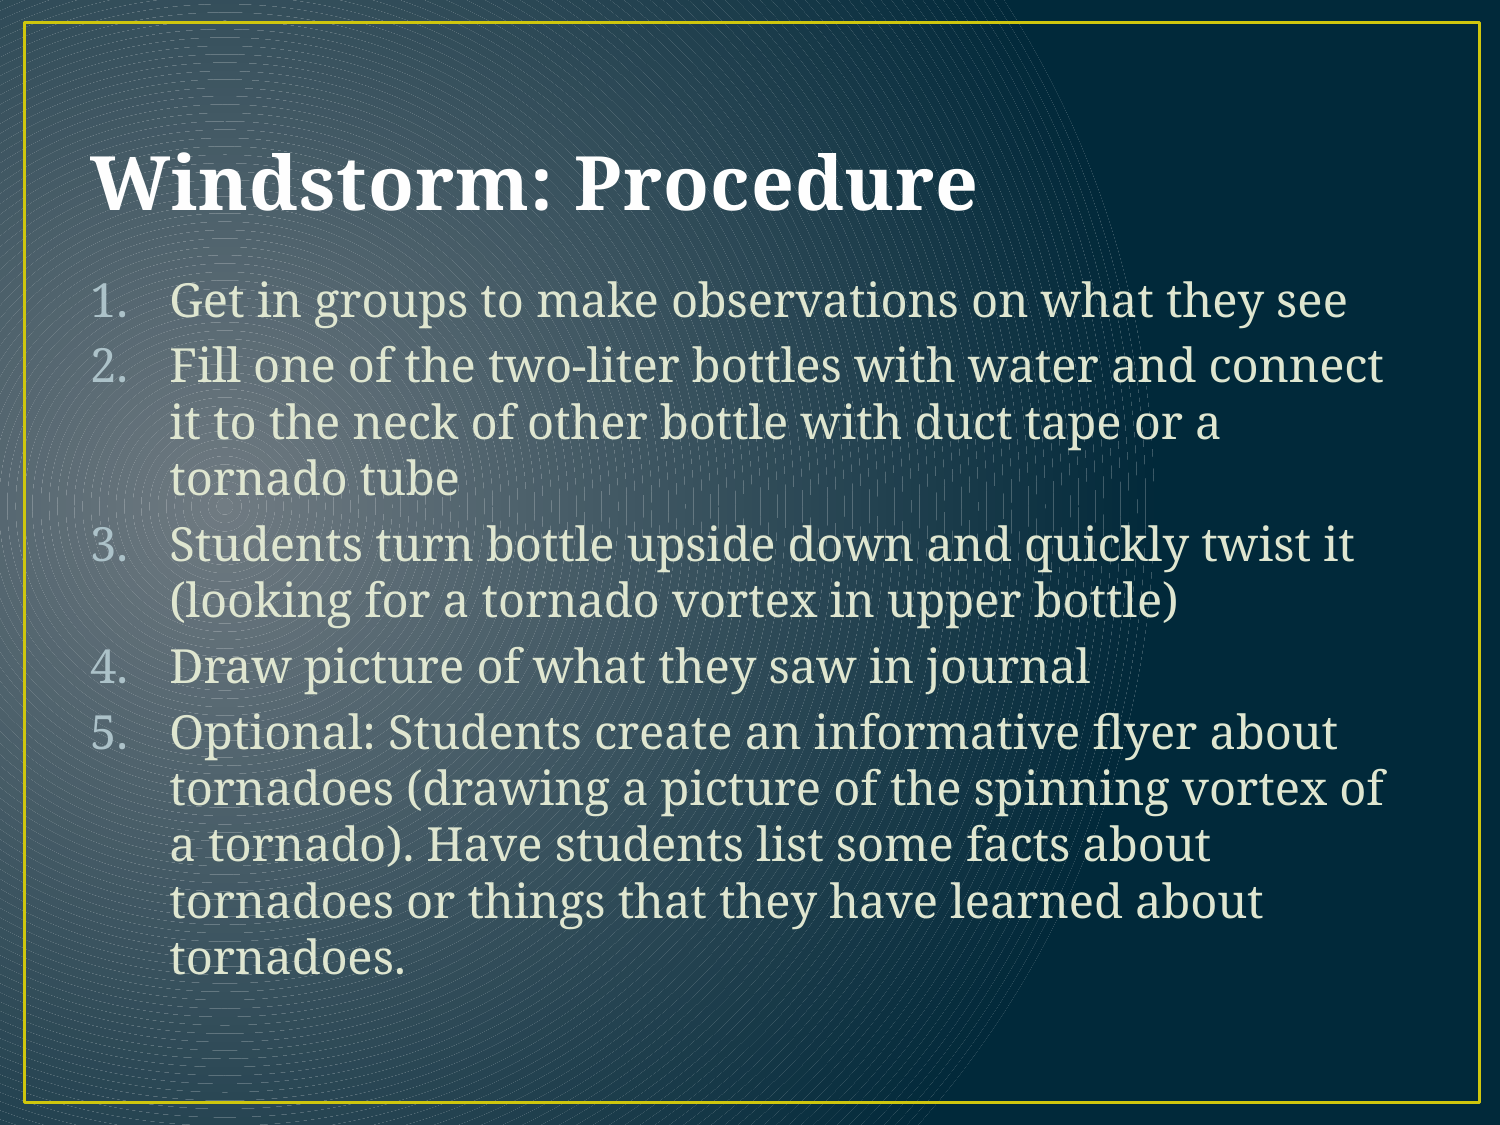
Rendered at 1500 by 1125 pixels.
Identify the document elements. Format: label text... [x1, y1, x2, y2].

list Get in groups to make observations on what they see Fill one of the two-liter bottles with water and connect it to the neck of other bottle with duct tape or a tornado tube Students turn bottle upside down and quickly twist it (looking for a tornado vortex in upper bottle) Draw picture of what they saw in journal Optional: Students create an informative flyer about tornadoes (drawing a picture of the spinning vortex of a tornado). Have students list some facts about tornadoes or things that they have learned about tornadoes. [75, 262, 1425, 1005]
title Windstorm: Procedure [75, 45, 1425, 233]
